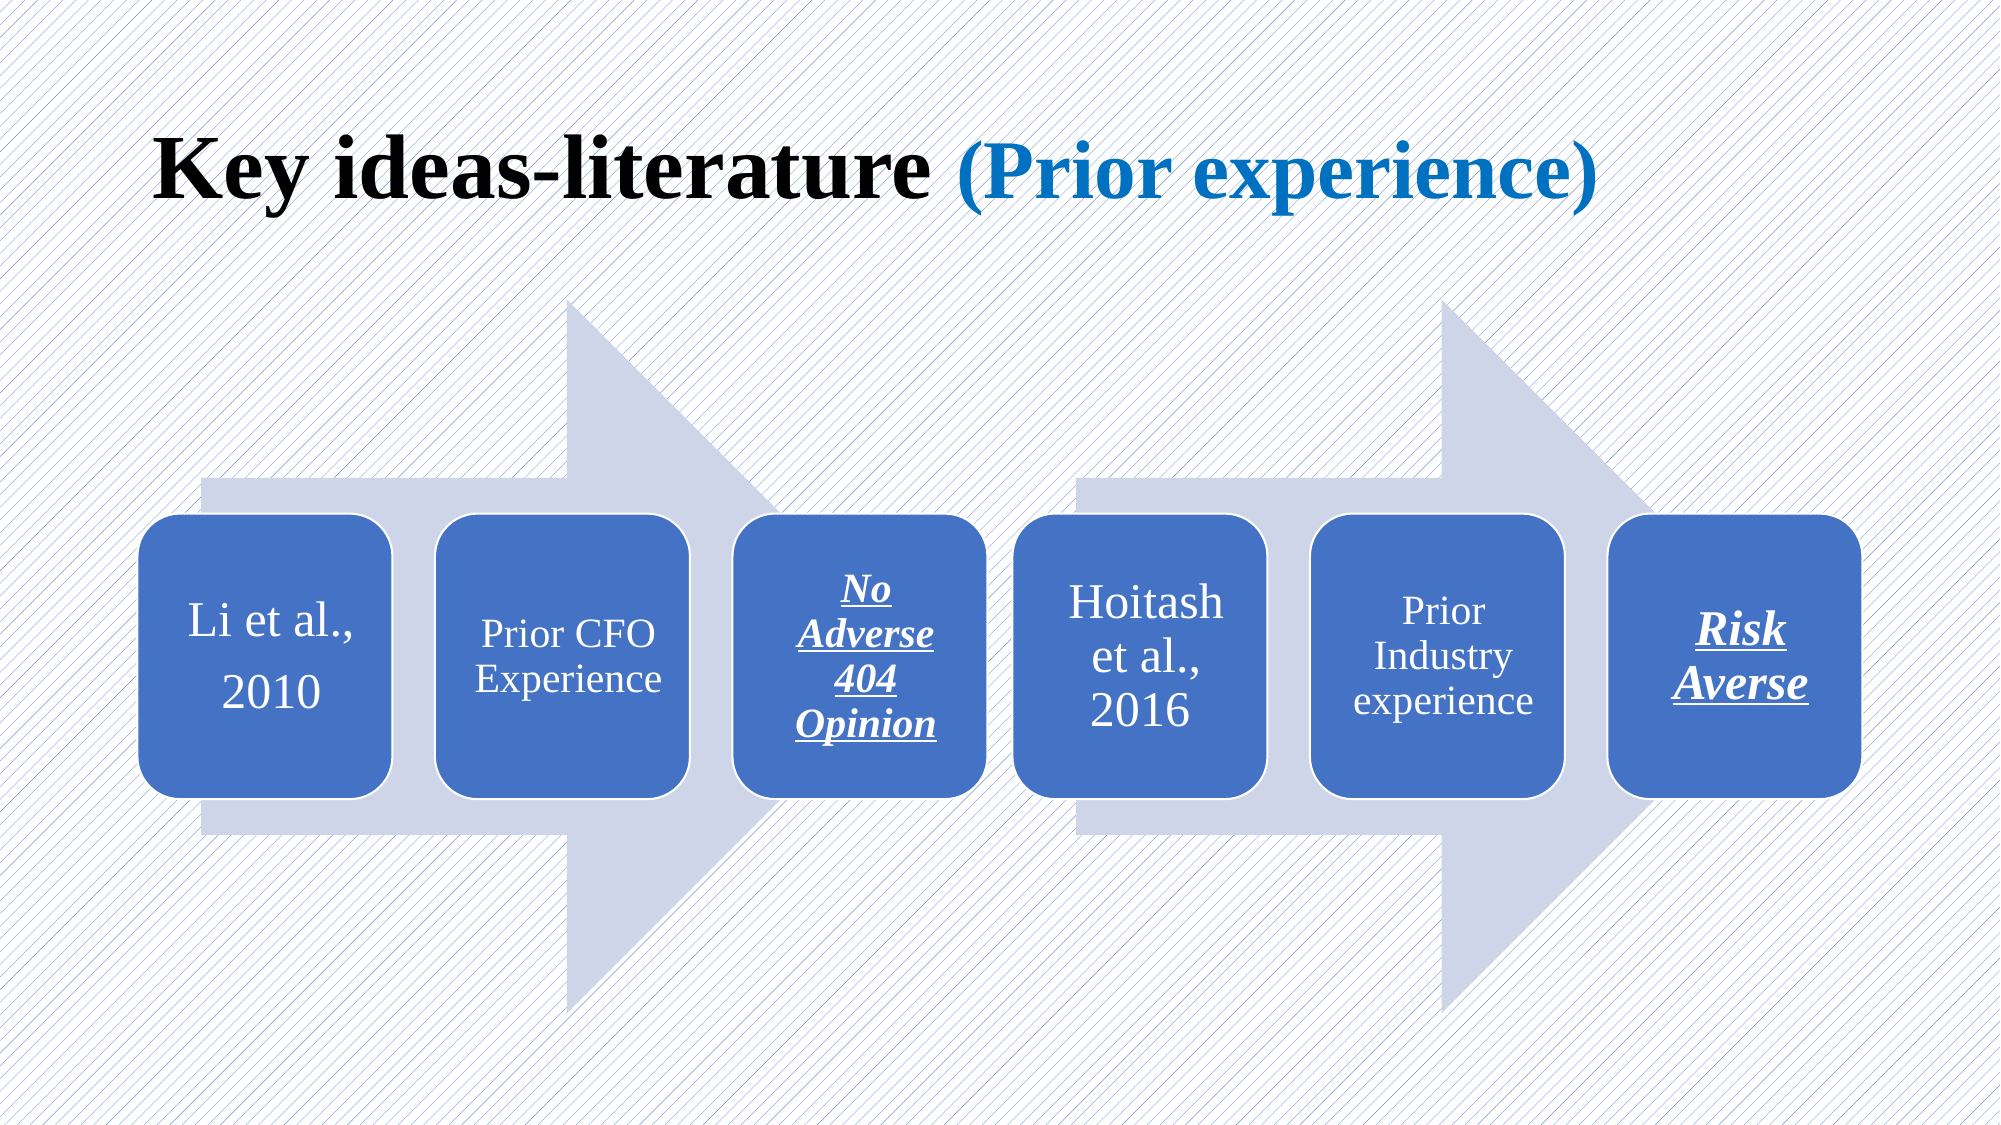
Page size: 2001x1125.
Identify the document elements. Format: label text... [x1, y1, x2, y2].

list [137, 299, 988, 1014]
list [1012, 299, 1863, 1014]
title Key ideas-literature (Prior experience) [137, 59, 1863, 278]
